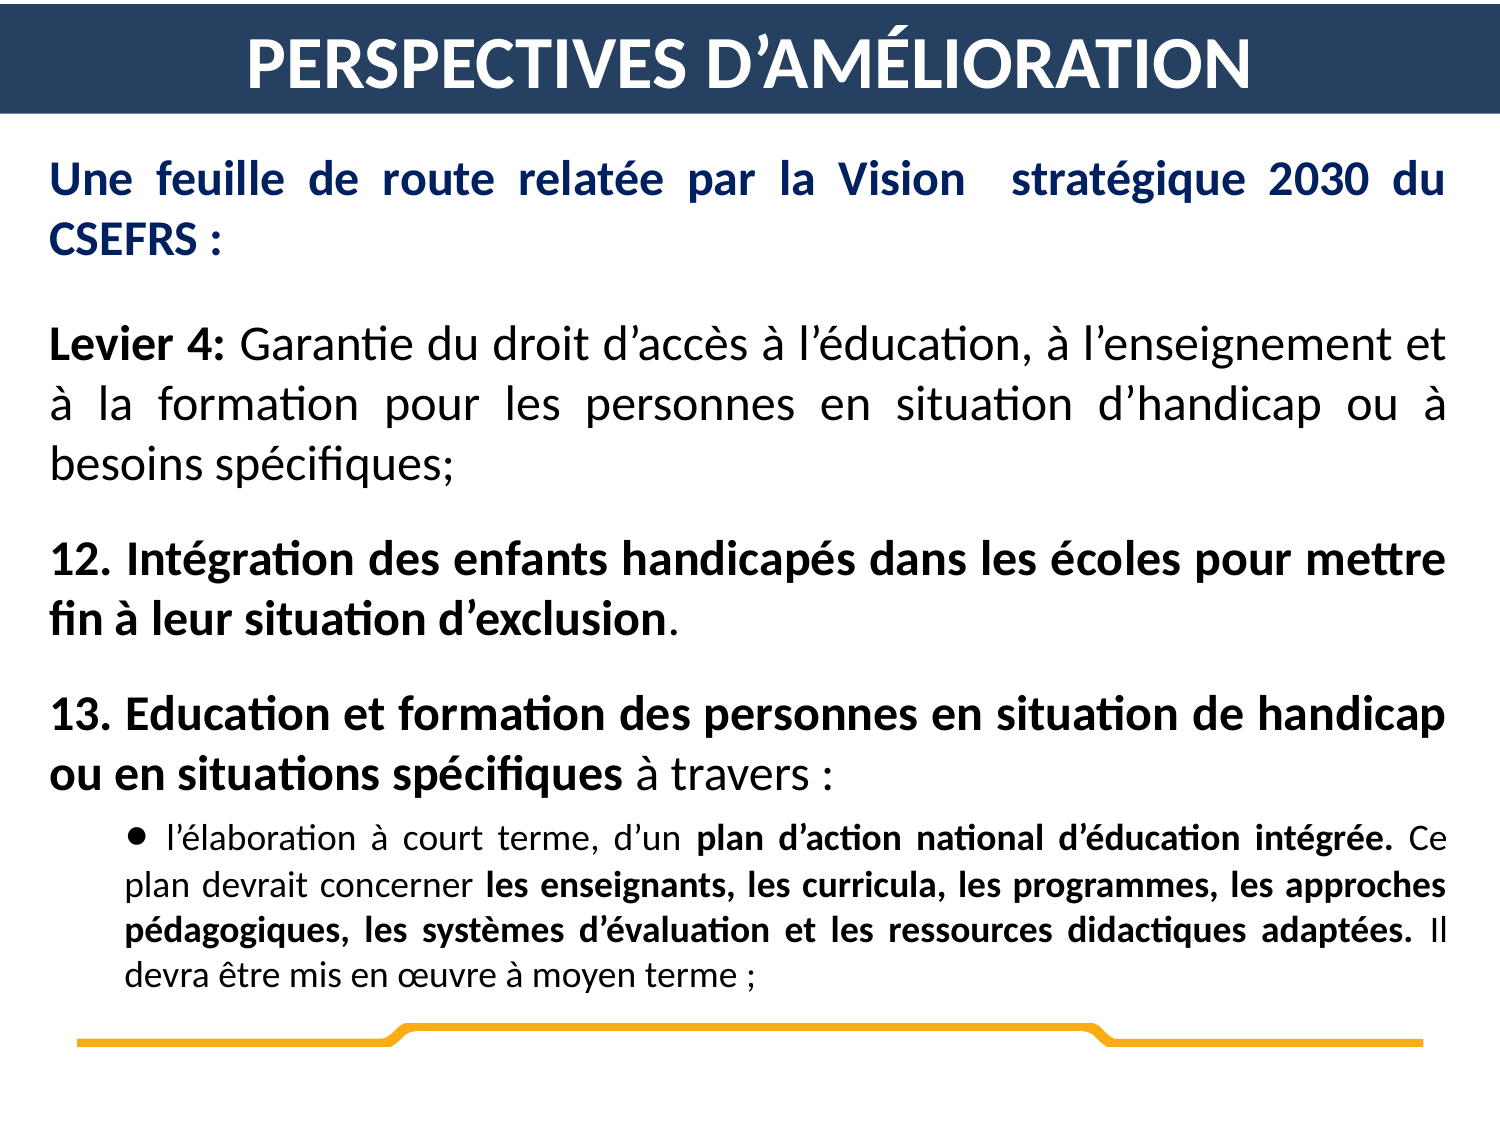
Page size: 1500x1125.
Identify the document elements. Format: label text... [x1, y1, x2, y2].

text_box Une feuille de route relatée par la Vision stratégique 2030 du CSEFRS : Levier 4: Garantie du droit d’accès à l’éducation, à l’enseignement et à la formation pour les personnes en situation d’handicap ou à besoins spécifiques; 12. Intégration des enfants handicapés dans les écoles pour mettre fin à leur situation d’exclusion. 13. Education et formation des personnes en situation de handicap ou en situations spécifiques à travers : • l’élaboration à court terme, d’un plan d’action national d’éducation intégrée. Ce plan devrait concerner les enseignants, les curricula, les programmes, les approches pédagogiques, les systèmes d’évaluation et les ressources didactiques adaptées. Il devra être mis en œuvre à moyen terme ; [34, 102, 1463, 1038]
text_box Perspectives d’amélioration [0, 4, 1500, 114]
